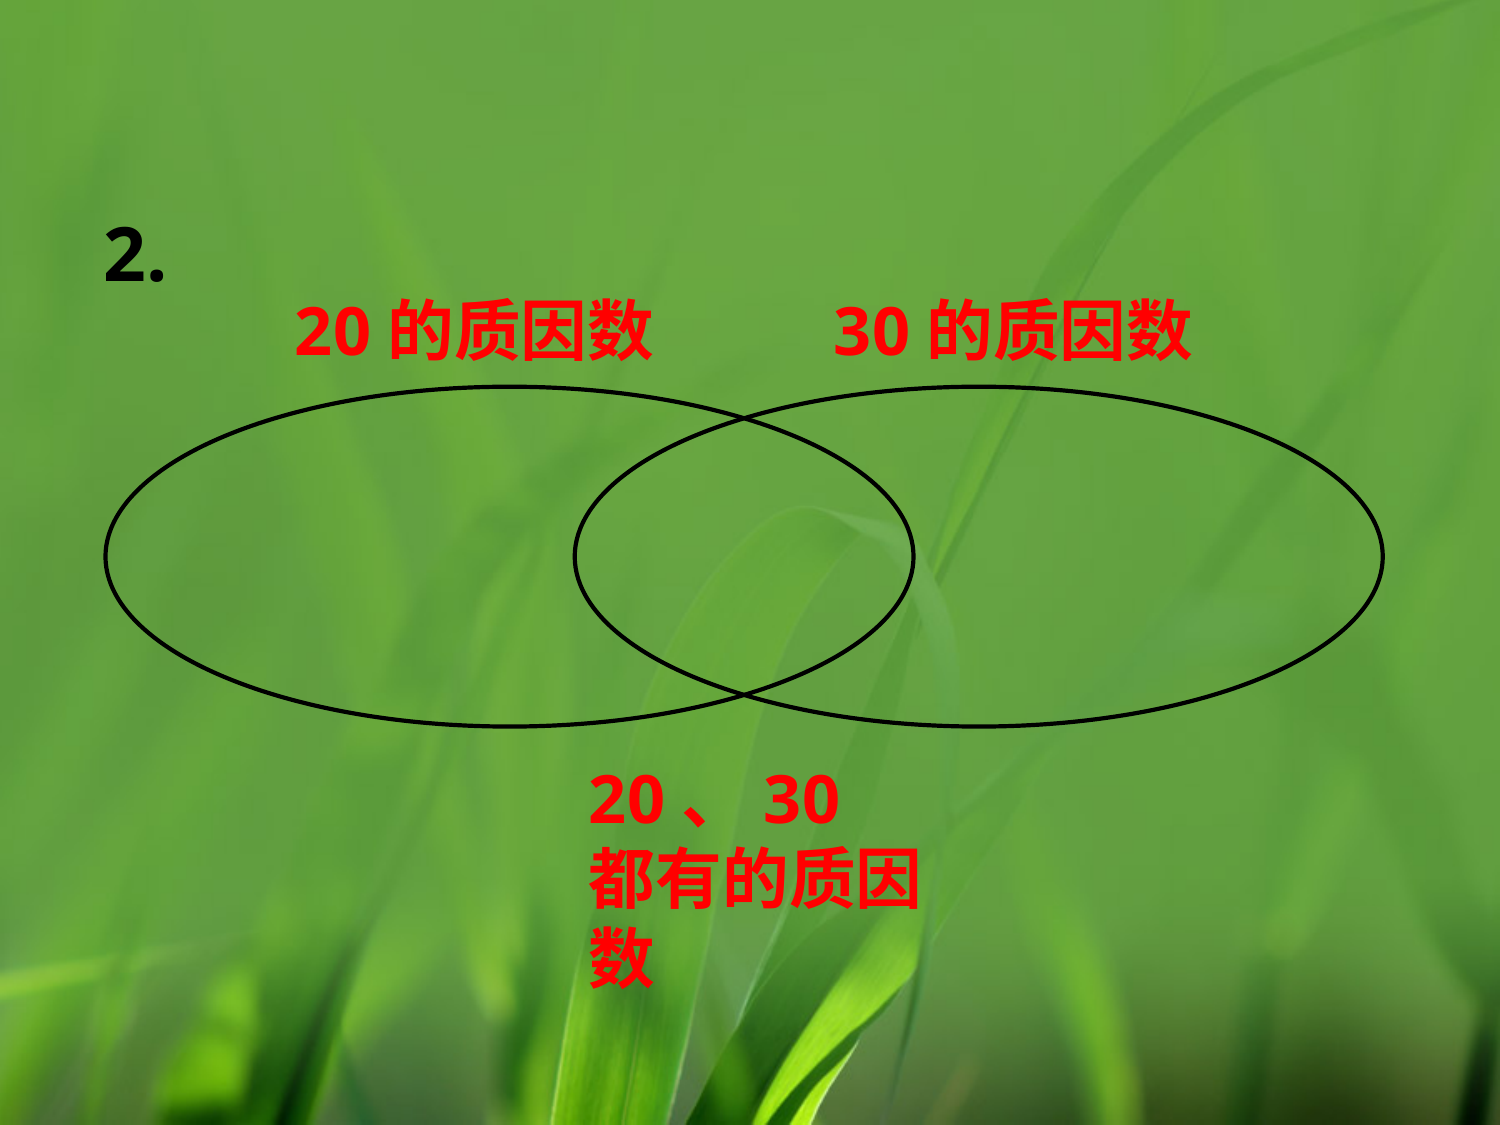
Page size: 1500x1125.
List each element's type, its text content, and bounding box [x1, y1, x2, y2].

text_box 20、30都有的质因数 [574, 749, 938, 1005]
text_box 30的质因数 [819, 281, 1243, 376]
text_box 20的质因数 [280, 281, 704, 376]
text_box 2. [88, 199, 242, 304]
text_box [105, 386, 1383, 727]
picture [0, 0, 1500, 1125]
